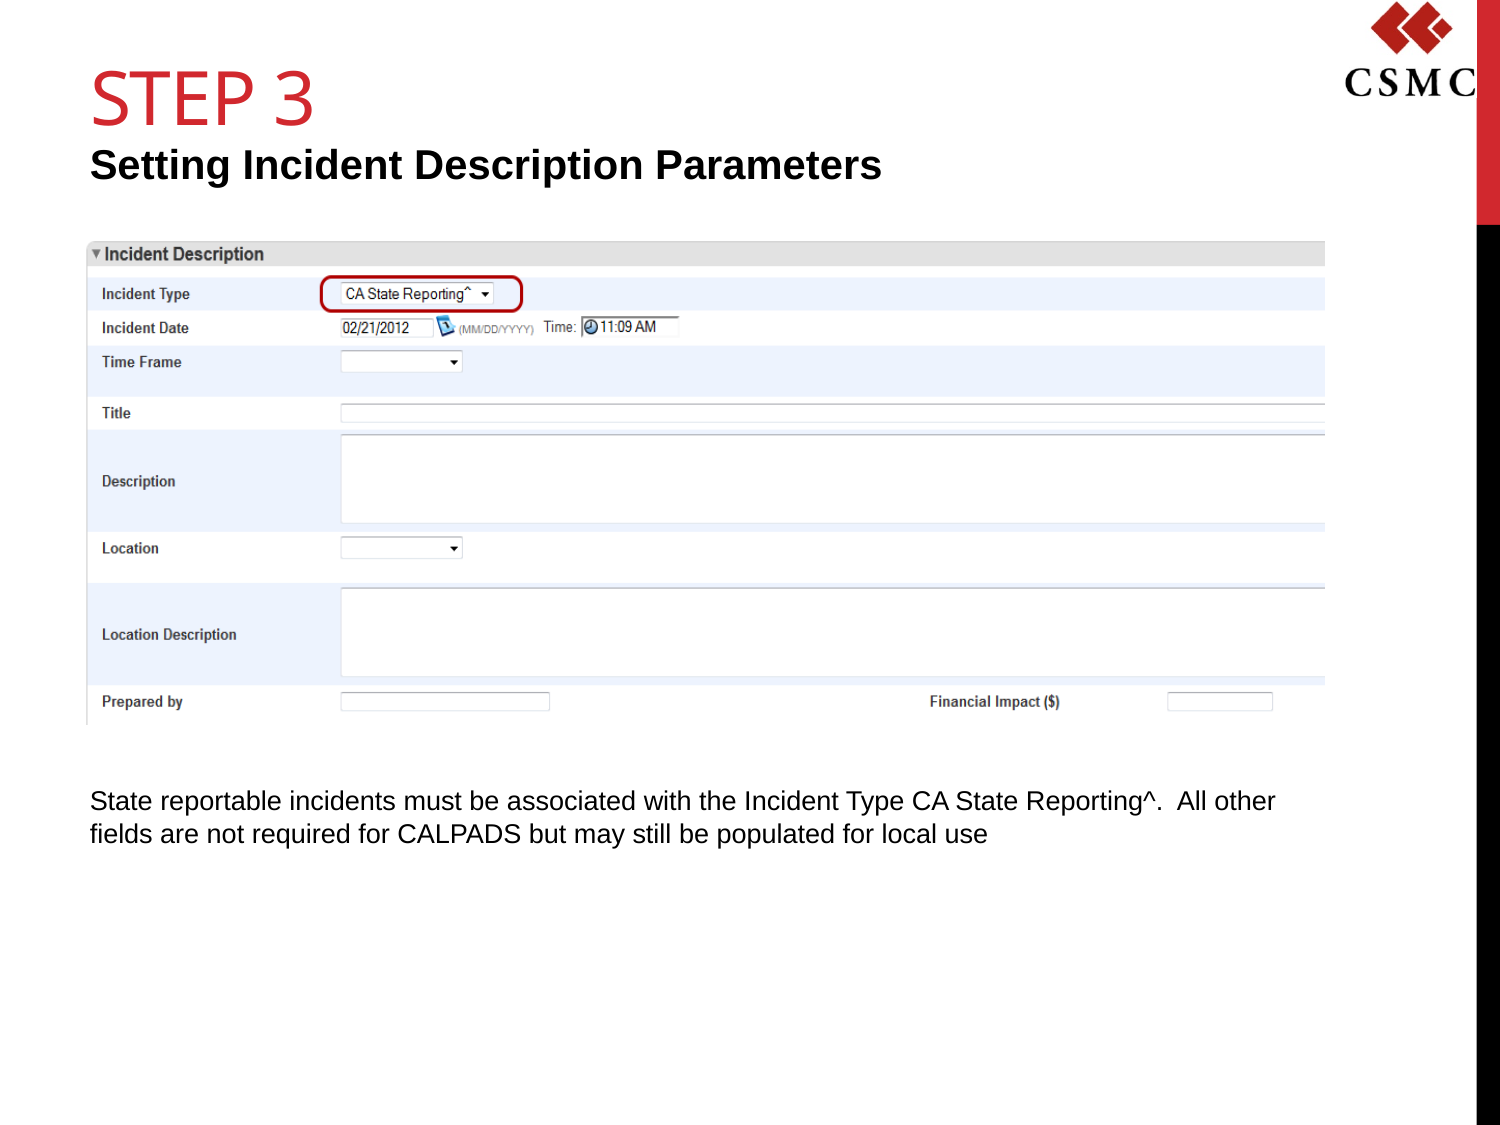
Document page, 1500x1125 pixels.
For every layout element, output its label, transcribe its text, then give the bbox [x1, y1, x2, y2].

picture [1343, 0, 1477, 98]
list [74, 230, 1326, 725]
title Step 3 [75, 25, 1325, 148]
text_box State reportable incidents must be associated with the Incident Type CA State Reporting^. All other fields are not required for CALPADS but may still be populated for local use [75, 776, 1325, 856]
text_box Setting Incident Description Parameters [74, 130, 1209, 196]
